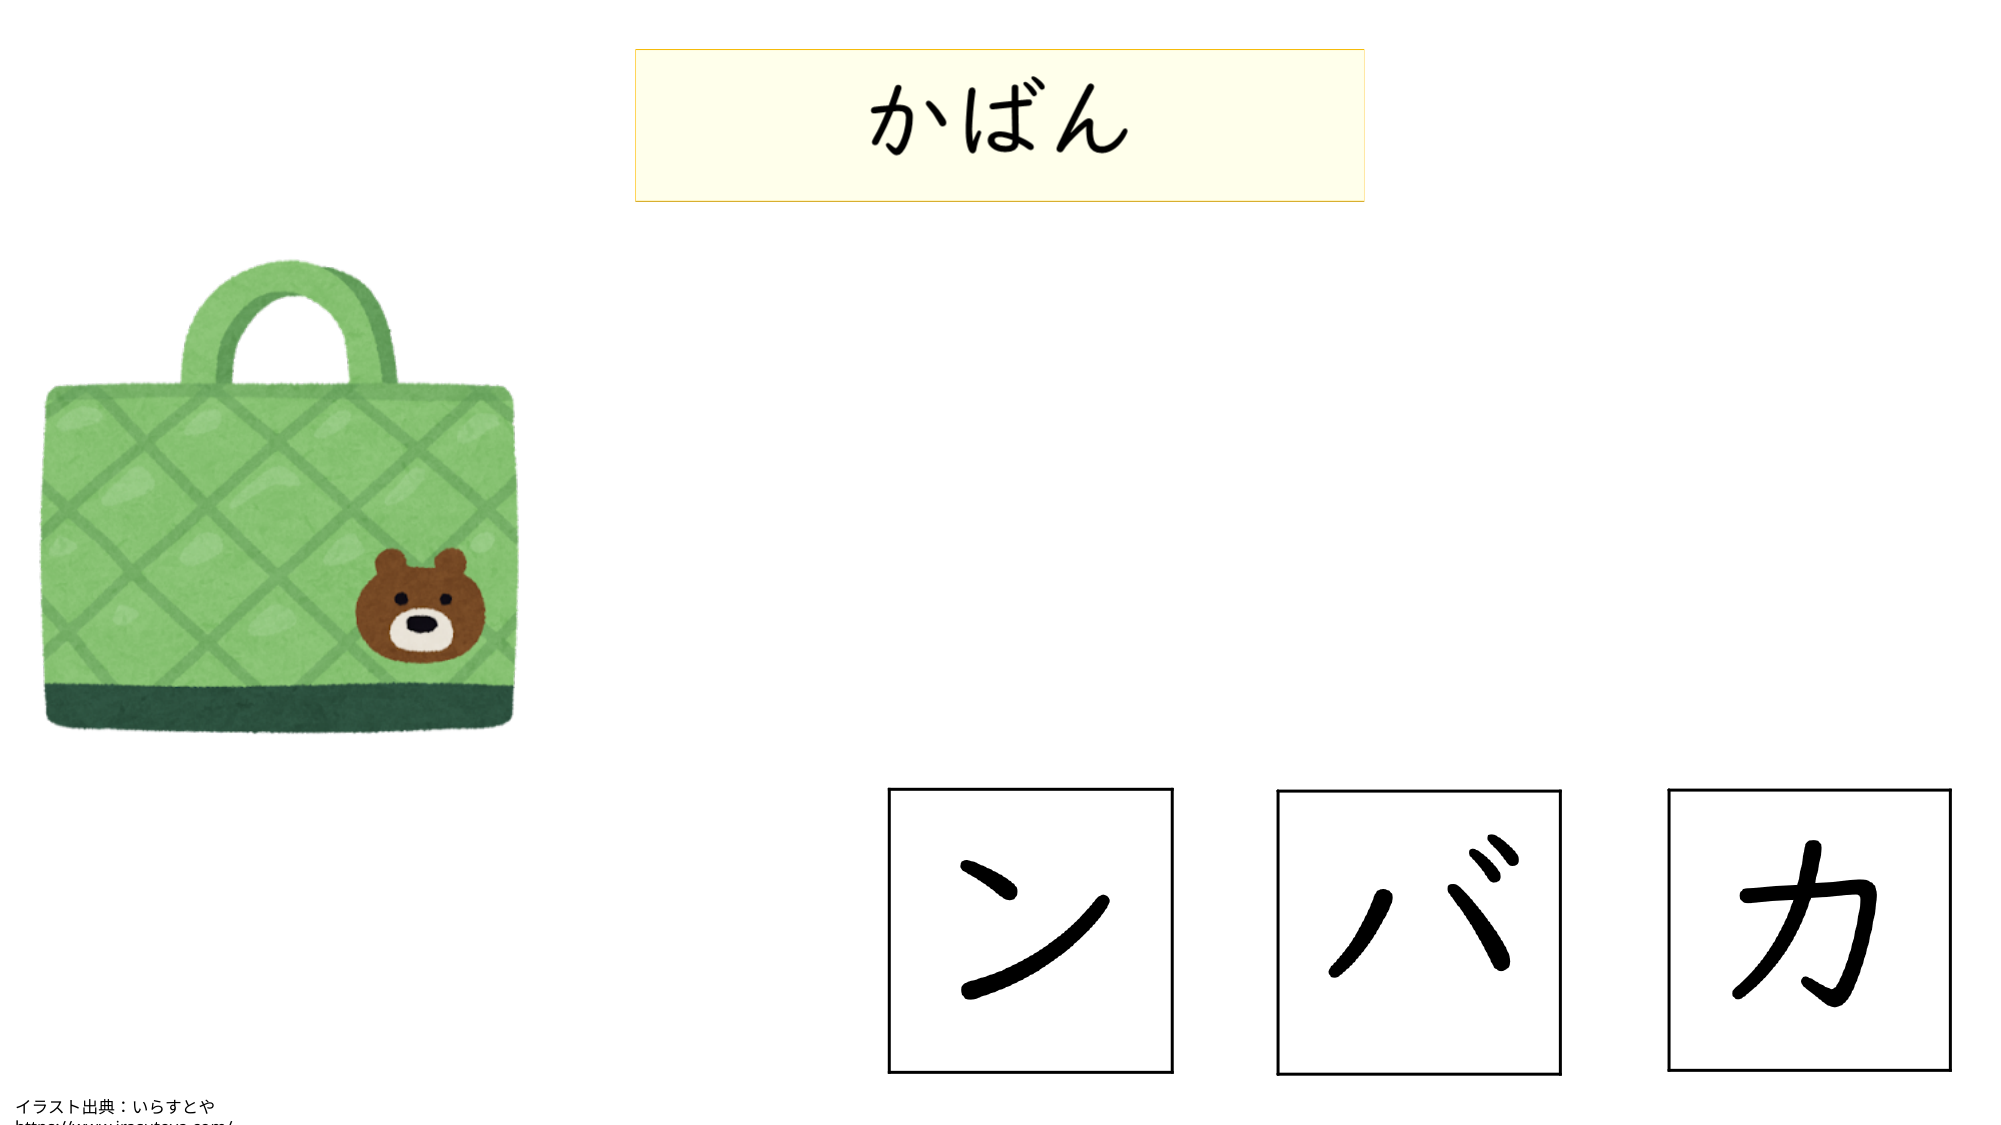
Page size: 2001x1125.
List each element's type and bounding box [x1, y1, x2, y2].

list [17, 254, 539, 749]
picture [884, 784, 1176, 1077]
picture [1663, 784, 1955, 1075]
picture [1272, 785, 1568, 1077]
picture [635, 42, 1365, 210]
